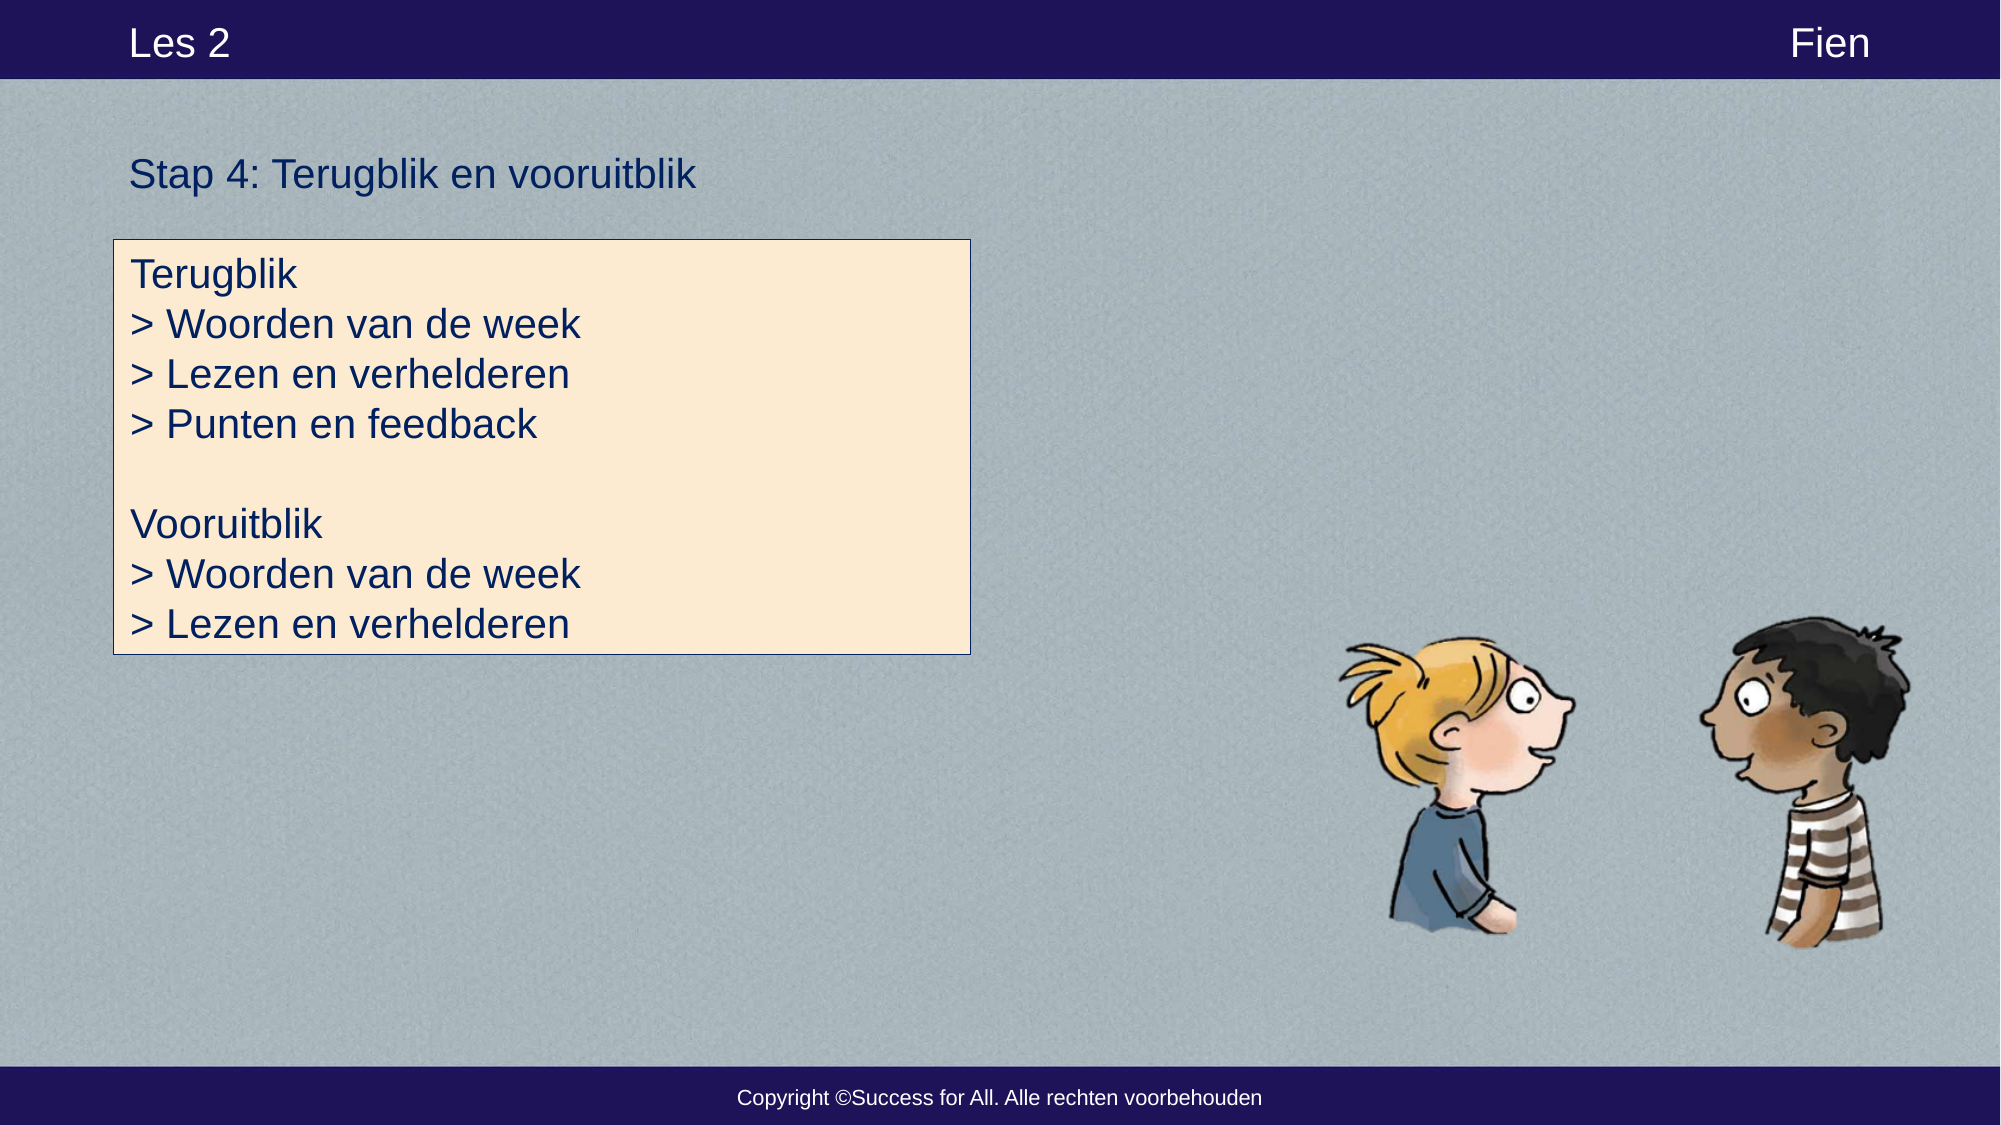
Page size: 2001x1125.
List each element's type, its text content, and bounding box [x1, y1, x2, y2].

text_box Fien [999, 8, 1886, 73]
text_box Les 2 [114, 8, 354, 73]
picture [0, 0, 2001, 1125]
text_box Copyright ©Success for All. Alle rechten voorbehouden [0, 1076, 2000, 1125]
text_box Stap 4: Terugblik en vooruitblik [114, 139, 907, 205]
text_box Terugblik > Woorden van de week > Lezen en verhelderen > Punten en feedback Vooruitblik > Woorden van de week > Lezen en verhelderen [113, 239, 971, 655]
